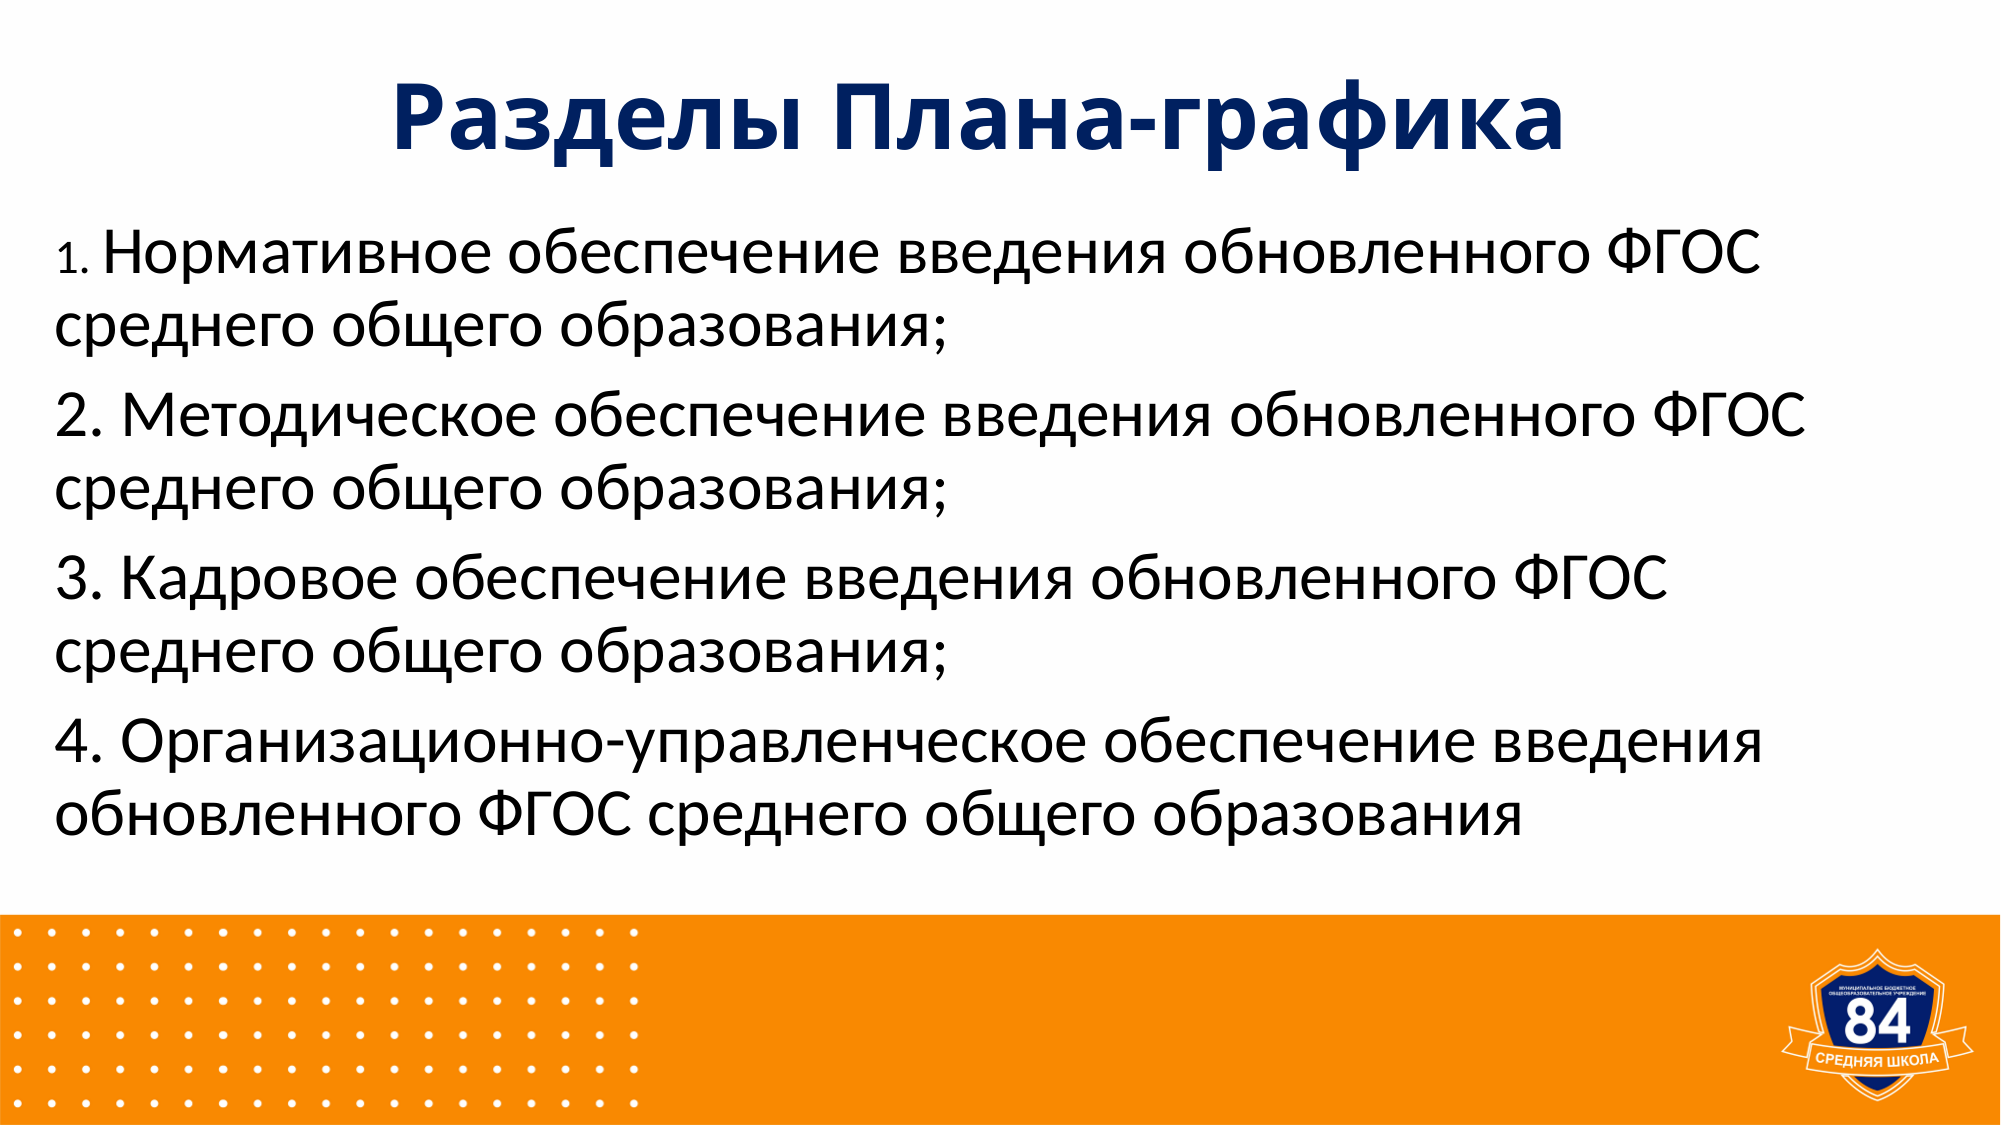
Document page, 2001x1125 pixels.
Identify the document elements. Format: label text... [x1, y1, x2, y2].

title Разделы Плана-графика [55, 30, 1904, 208]
list 1. Нормативное обеспечение введения обновленного ФГОС среднего общего образования; 2. Методическое обеспечение введения обновленного ФГОС среднего общего образования; 3. Кадровое обеспечение введения обновленного ФГОС среднего общего образования; 4. Организационно-управленческое обеспечение введения обновленного ФГОС среднего общего образования [39, 208, 1930, 861]
picture [0, 0, 2001, 1125]
